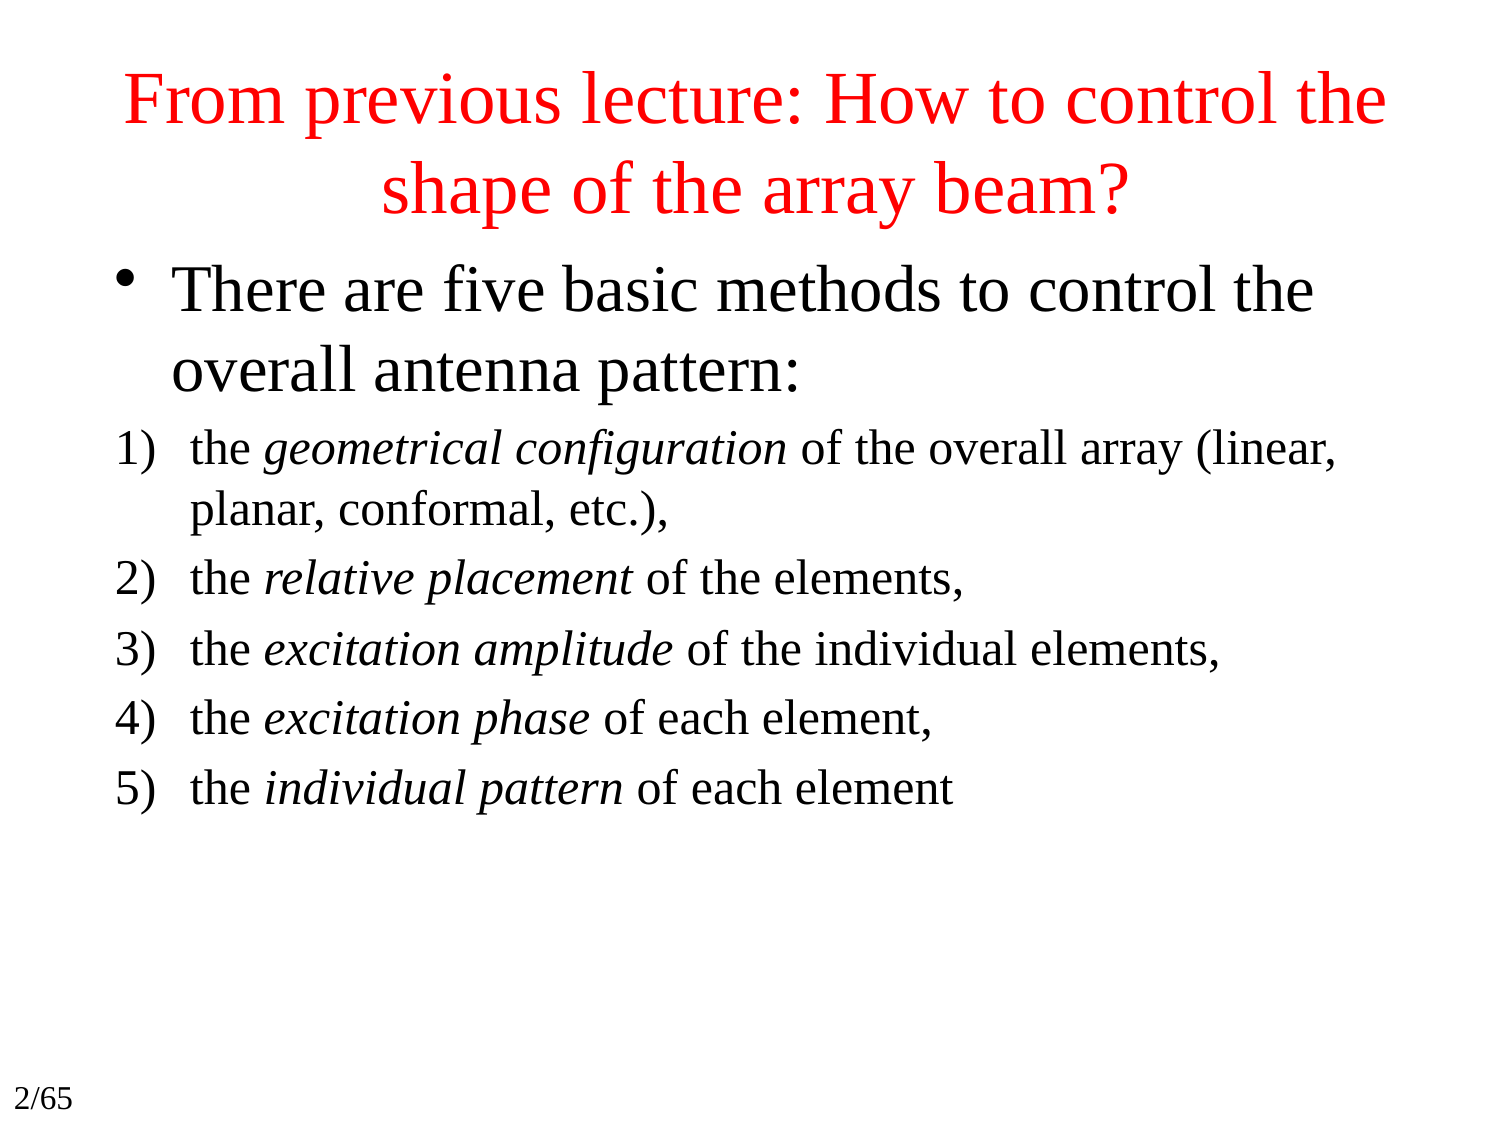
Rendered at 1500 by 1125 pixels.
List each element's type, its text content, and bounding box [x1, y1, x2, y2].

title From previous lecture: How to control the shape of the array beam? [62, 99, 1451, 288]
list There are five basic methods to control the overall antenna pattern: the geometrical configuration of the overall array (linear, planar, conformal, etc.), the relative placement of the elements, the excitation amplitude of the individual elements, the excitation phase of each element, the individual pattern of each element [99, 237, 1388, 1001]
